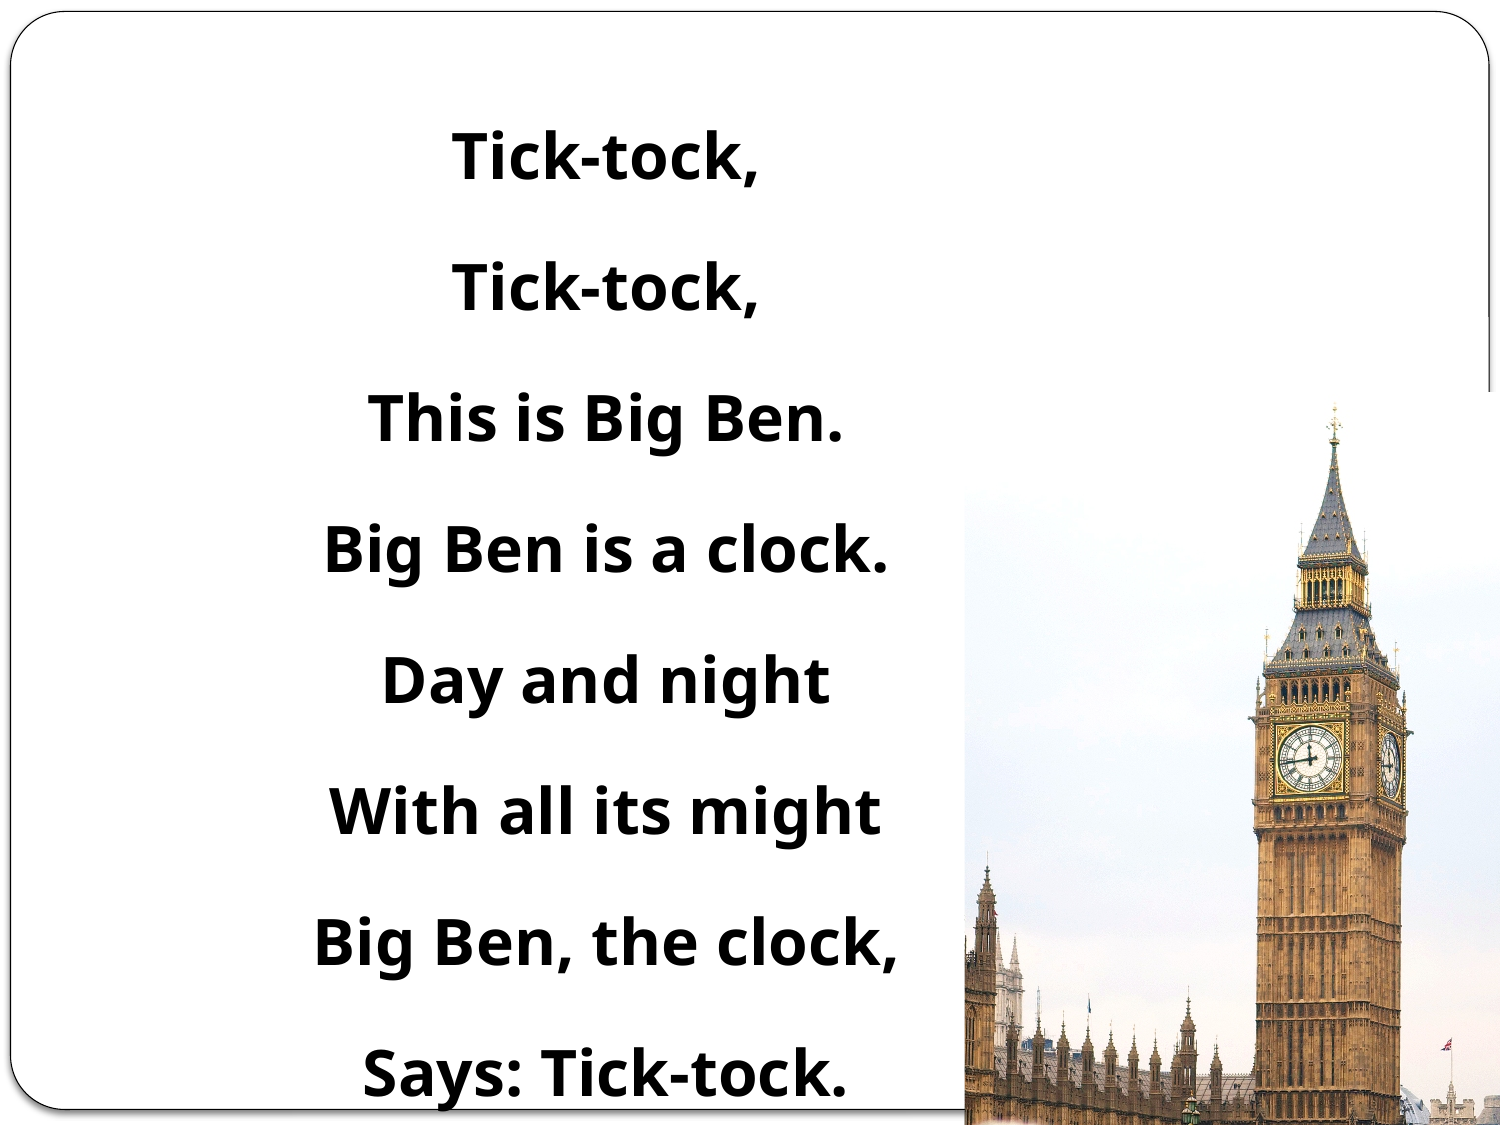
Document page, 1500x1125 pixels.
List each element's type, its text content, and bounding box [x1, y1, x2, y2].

list Tick-tock, Tick-tock, This is Big Ben. Big Ben is a clock. Day and night With all its might Big Ben, the clock, Says: Tick-tock. [150, 54, 1022, 1125]
picture [964, 392, 1500, 1125]
